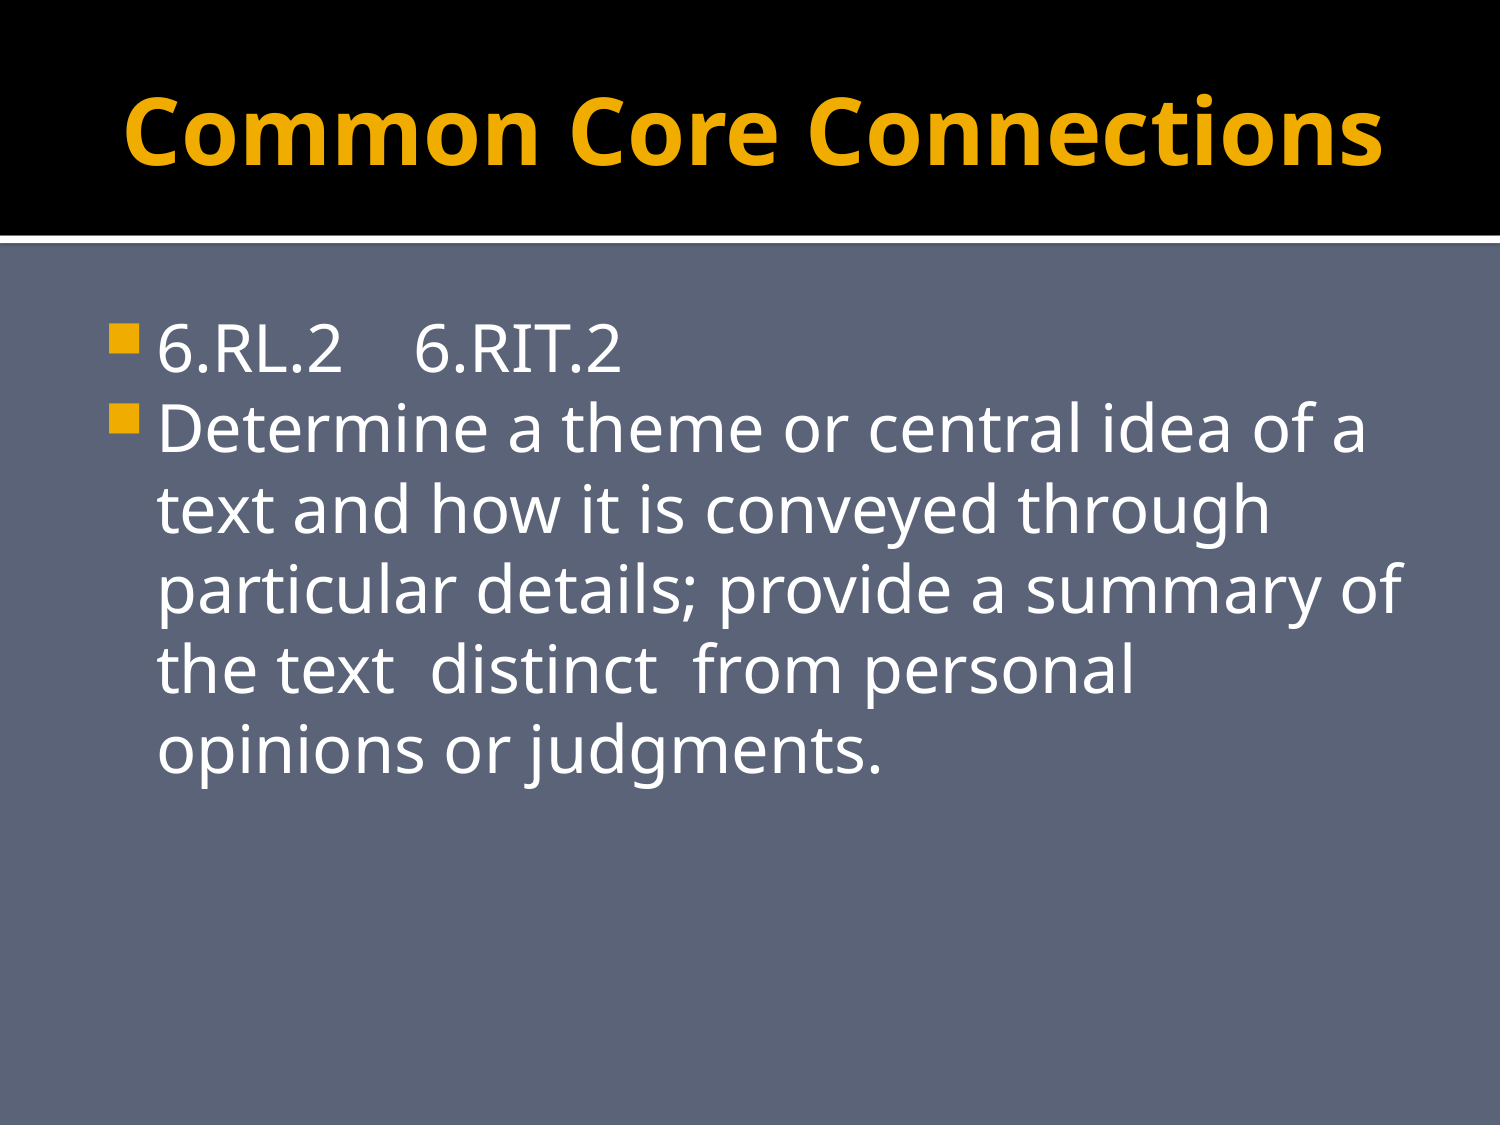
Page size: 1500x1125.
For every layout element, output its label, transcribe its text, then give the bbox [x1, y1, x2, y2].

list 6.RL.2 6.RIT.2 Determine a theme or central idea of a text and how it is conveyed through particular details; provide a summary of the text distinct from personal opinions or judgments. [75, 291, 1425, 1050]
title Common Core Connections [75, 25, 1425, 231]
